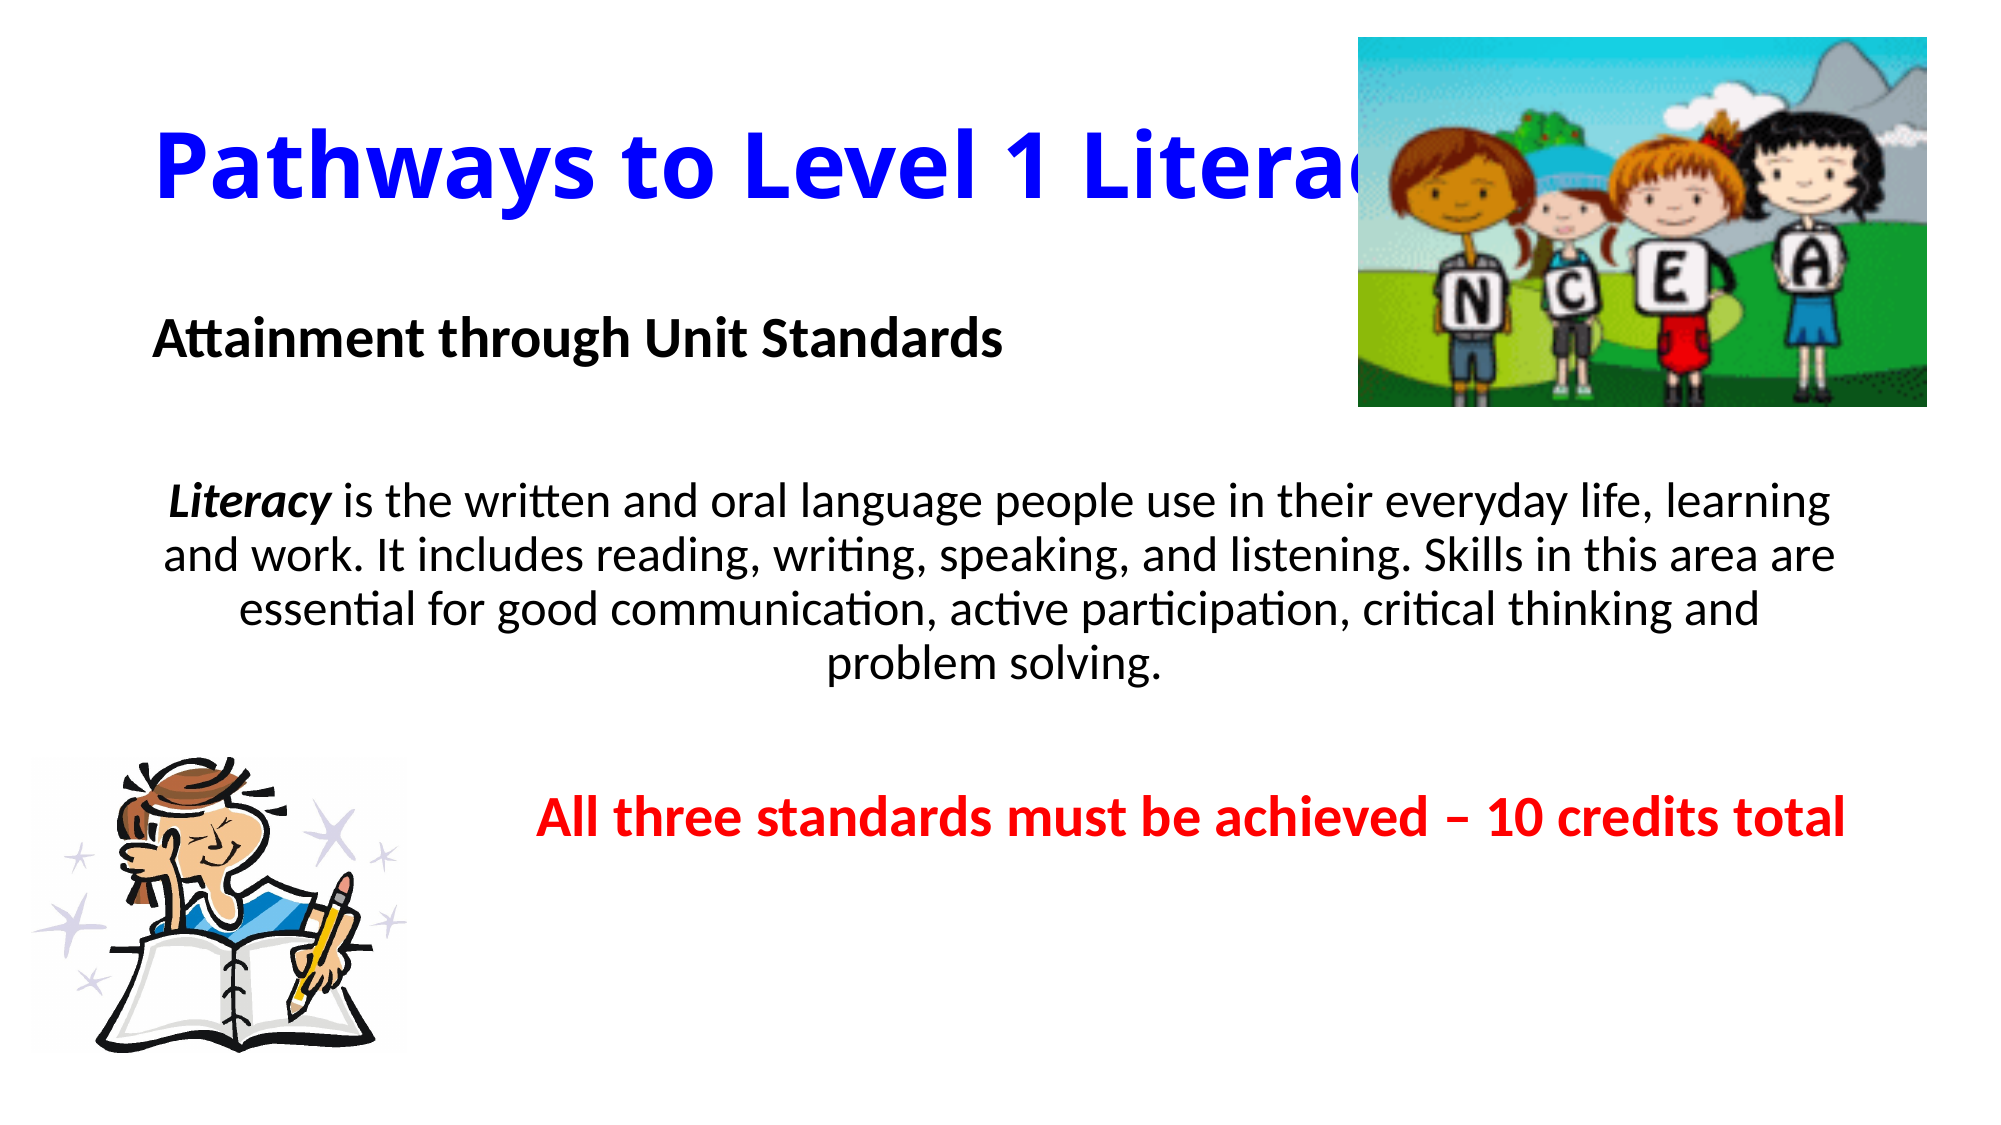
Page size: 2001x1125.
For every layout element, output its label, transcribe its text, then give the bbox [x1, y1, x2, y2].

picture [31, 757, 407, 1053]
list Attainment through Unit Standards Literacy is the written and oral language people use in their everyday life, learning and work. It includes reading, writing, speaking, and listening. Skills in this area are essential for good communication, active participation, critical thinking and problem solving. All three standards must be achieved – 10 credits total [137, 299, 1863, 1014]
picture [1358, 37, 1927, 407]
title Pathways to Level 1 Literacy [137, 59, 1358, 278]
